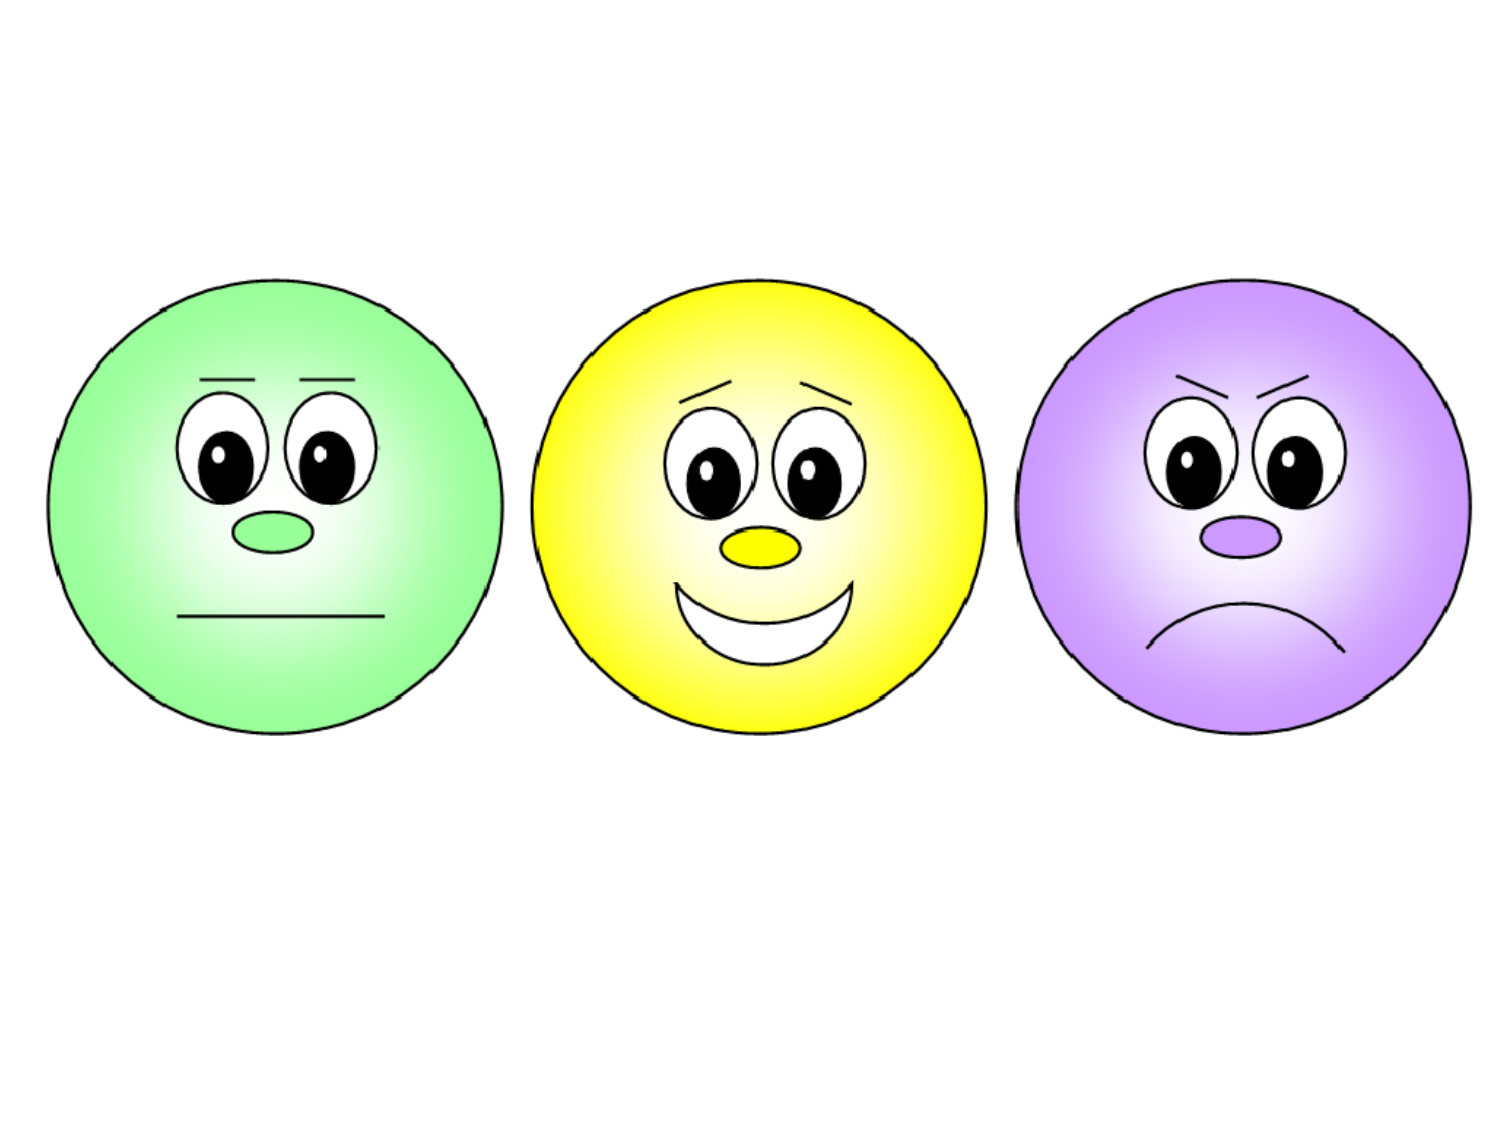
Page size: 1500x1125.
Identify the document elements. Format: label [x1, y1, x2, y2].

picture [4, 255, 1500, 752]
